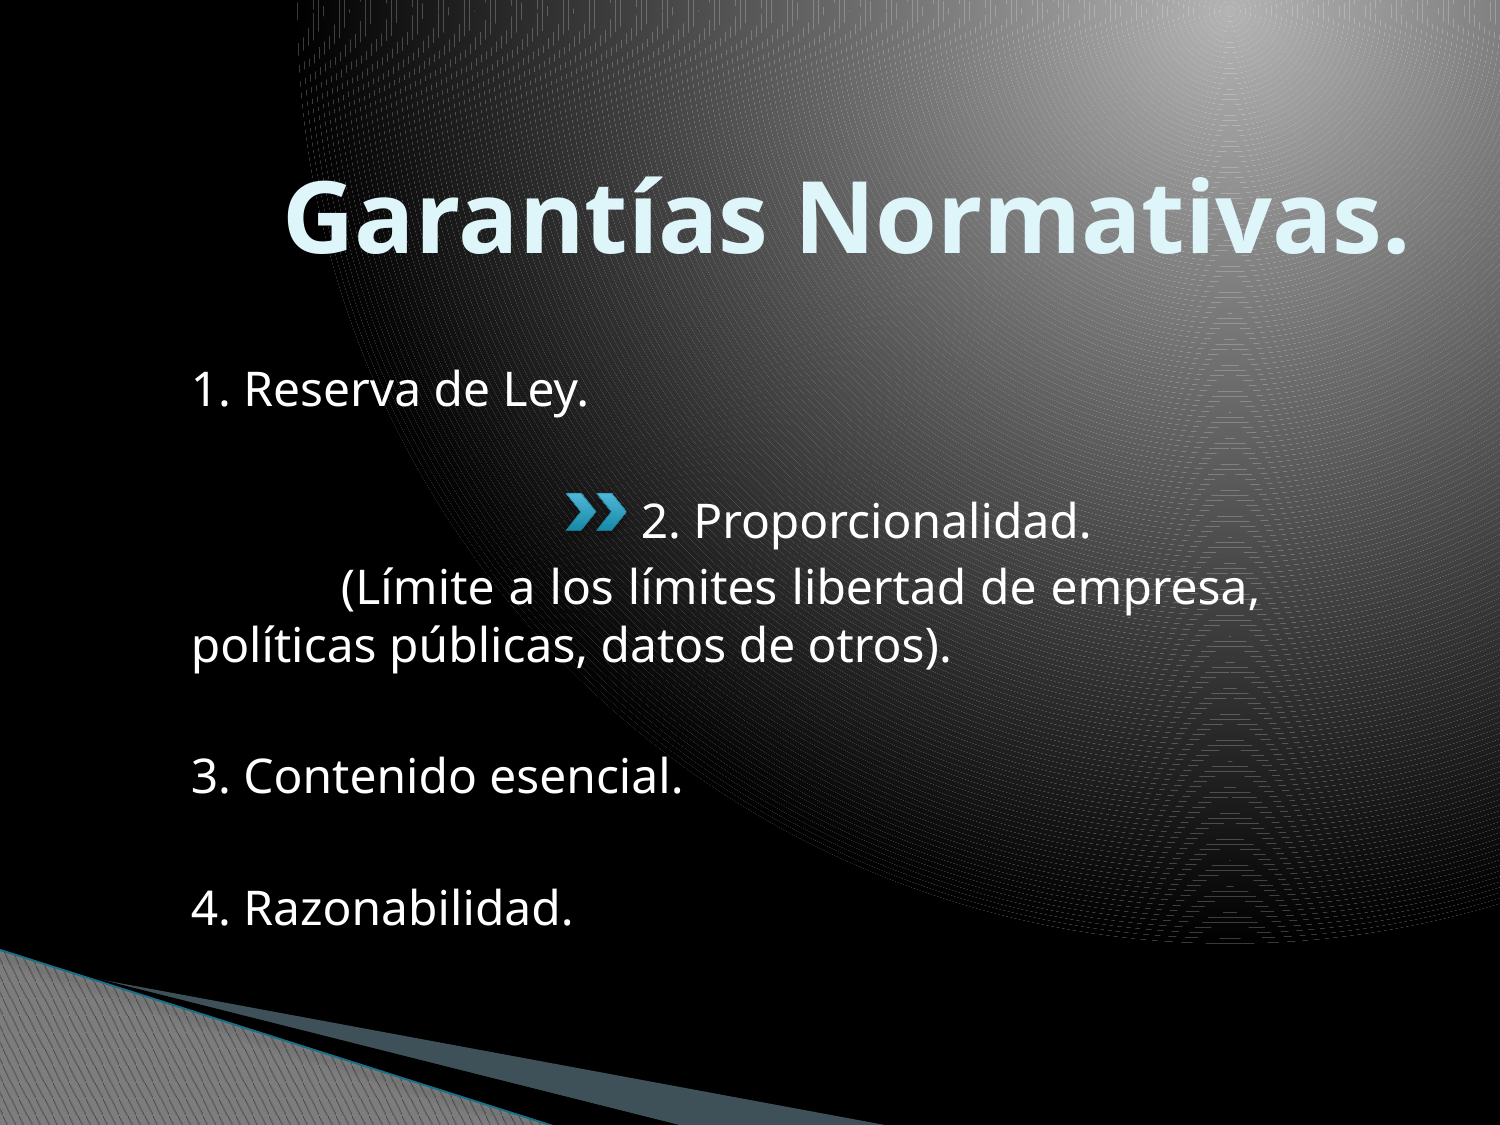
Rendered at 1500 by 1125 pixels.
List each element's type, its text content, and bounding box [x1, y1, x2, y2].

picture [0, 952, 543, 1125]
list 1. Reserva de Ley. 2. Proporcionalidad. (Límite a los límites libertad de empresa, políticas públicas, datos de otros). 3. Contenido esencial. 4. Razonabilidad. [175, 351, 1417, 985]
title Garantías Normativas. [152, 105, 1428, 282]
